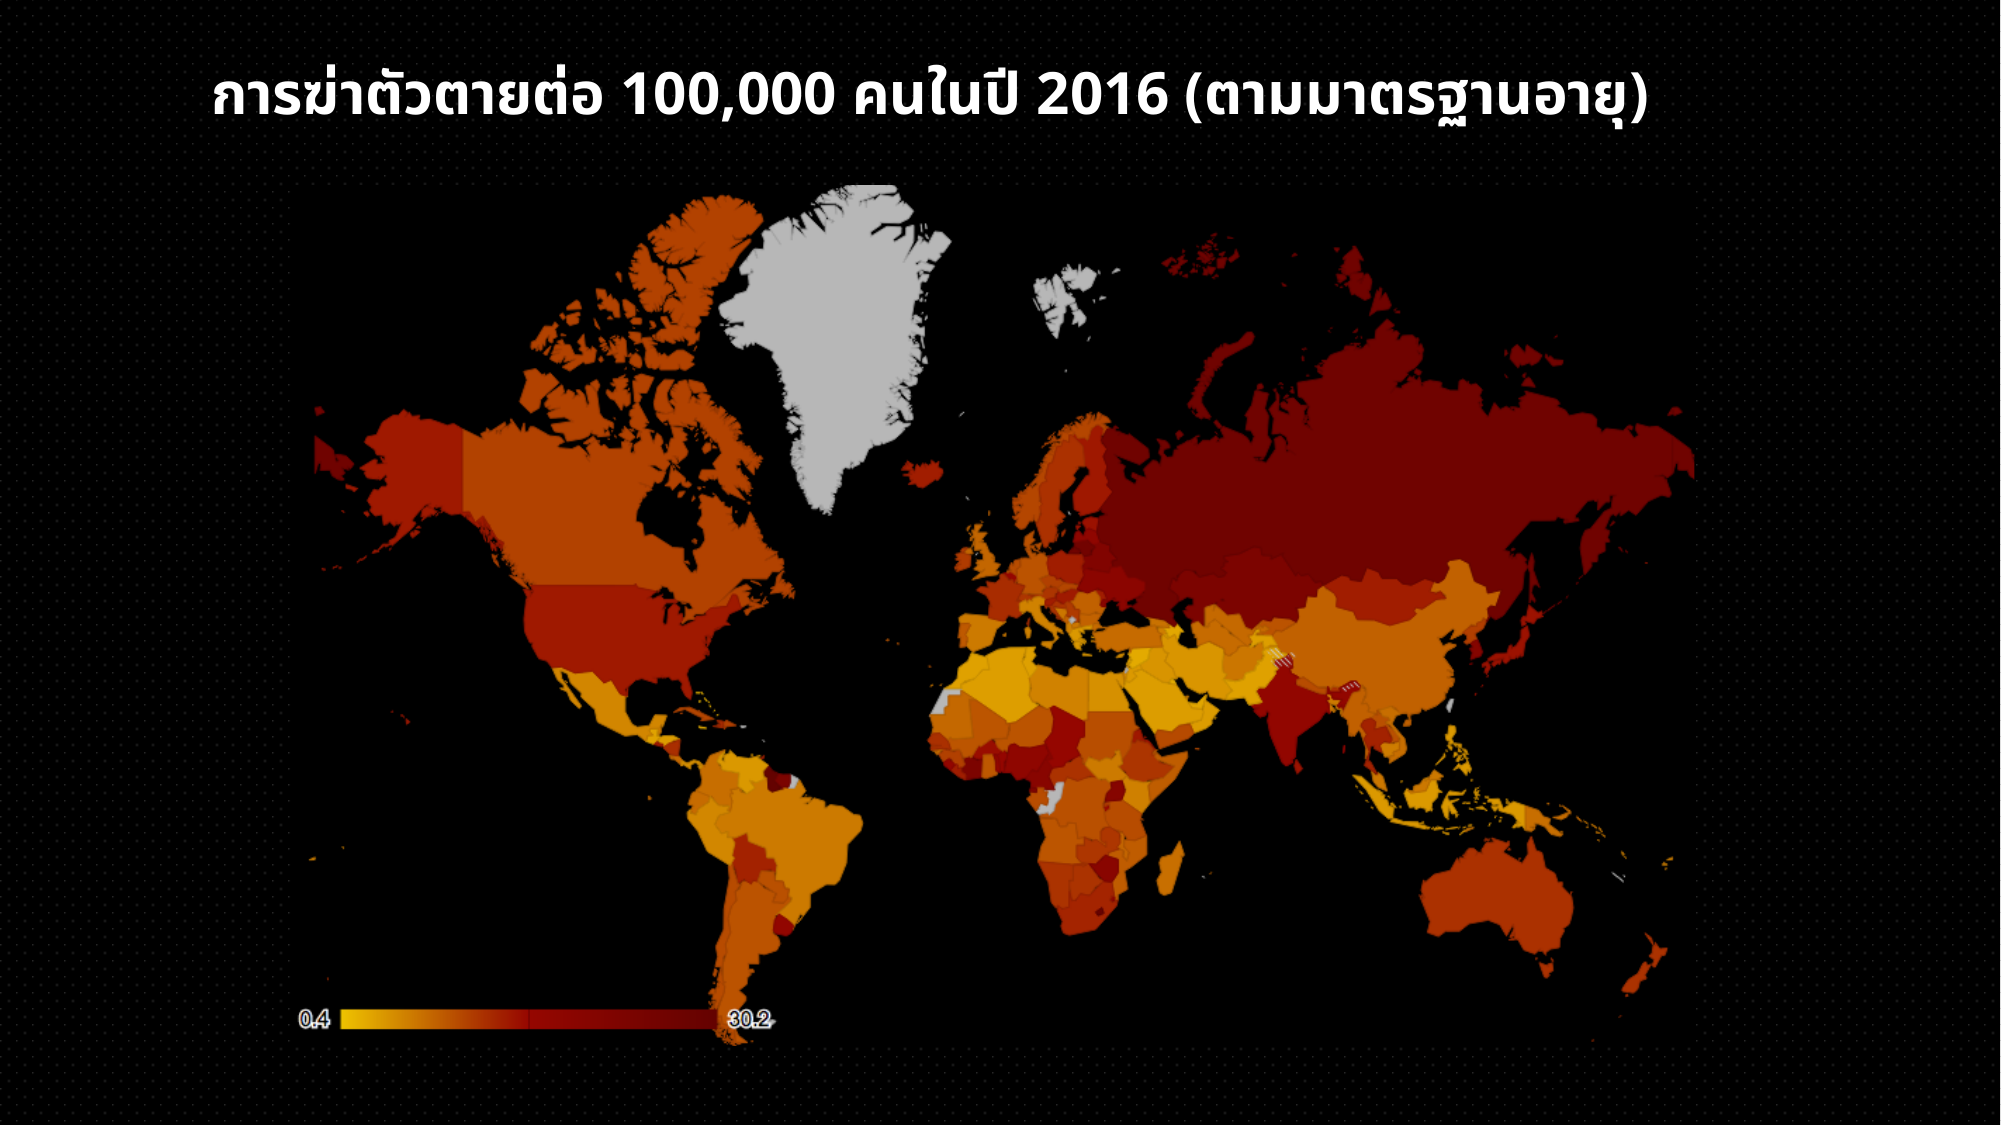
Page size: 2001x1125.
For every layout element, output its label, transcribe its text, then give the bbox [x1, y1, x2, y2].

text_box การฆ่าตัวตายต่อ 100,000 คนในปี 2016 (ตามมาตรฐานอายุ) [203, 49, 1657, 134]
picture [0, 0, 2001, 1125]
